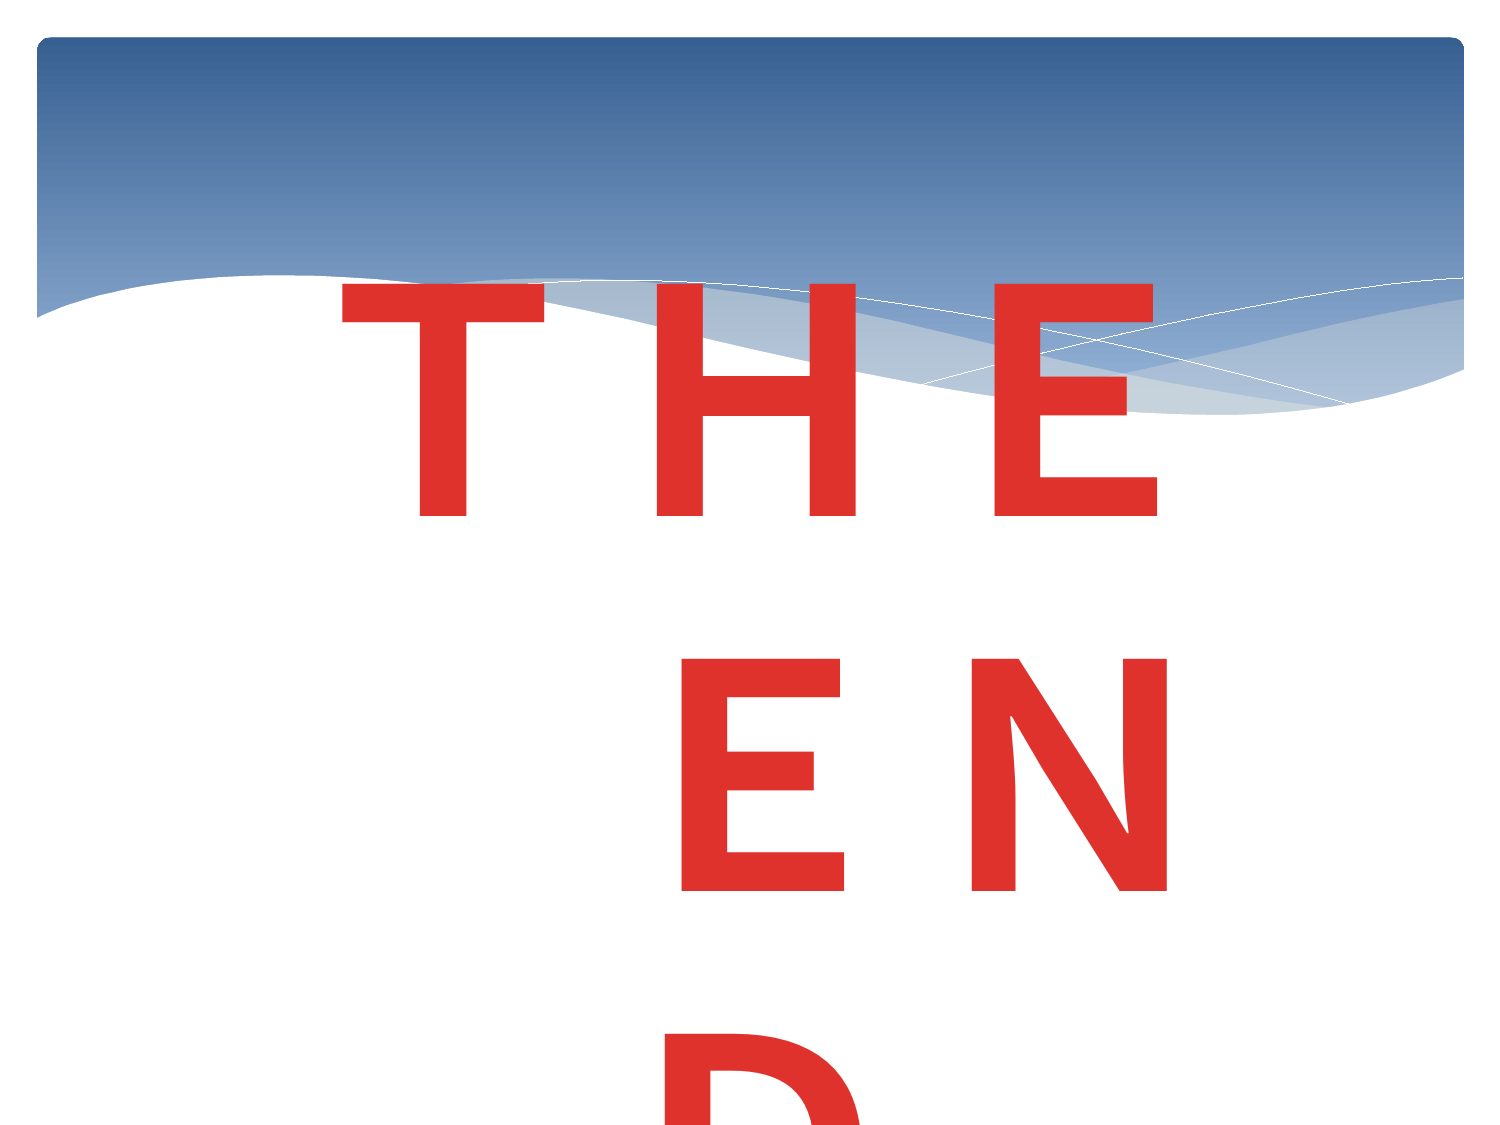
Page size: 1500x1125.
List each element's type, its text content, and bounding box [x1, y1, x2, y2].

text_box ＴＨＥ ＥＮＤ [147, 196, 1368, 1125]
